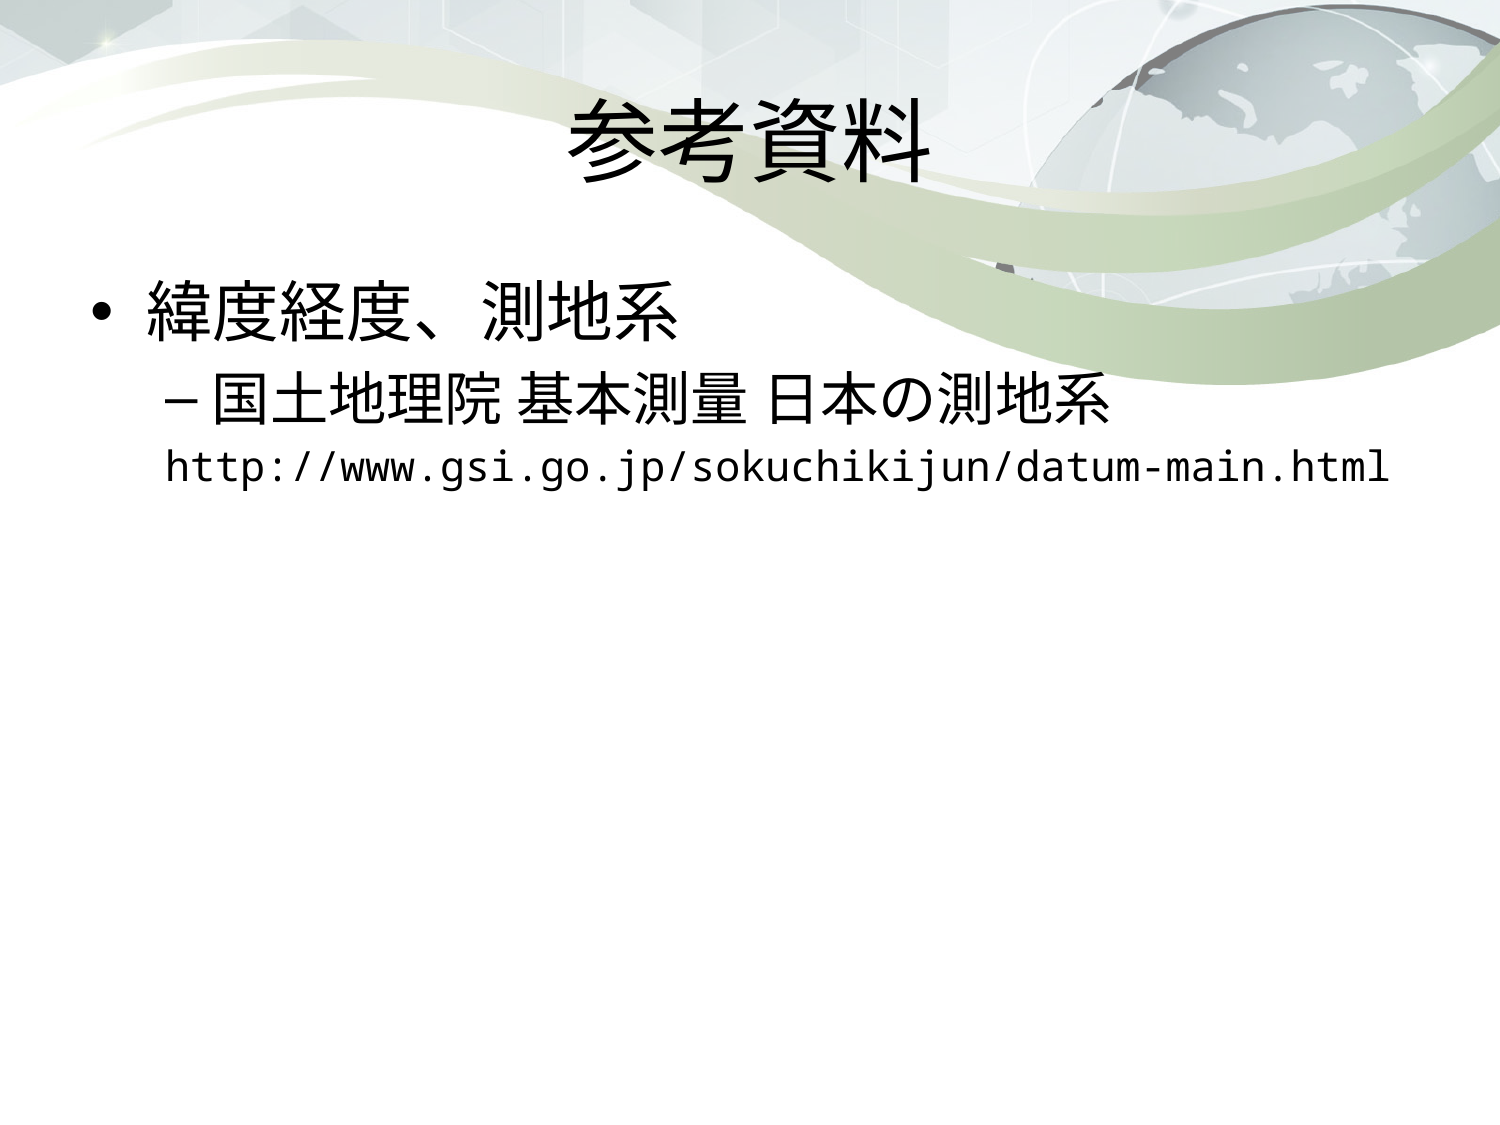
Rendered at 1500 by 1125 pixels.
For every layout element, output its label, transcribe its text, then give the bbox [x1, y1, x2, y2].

list 緯度経度、測地系 国土地理院 基本測量 日本の測地系 http://www.gsi.go.jp/sokuchikijun/datum-main.html [75, 262, 1425, 1005]
title 参考資料 [75, 45, 1425, 233]
